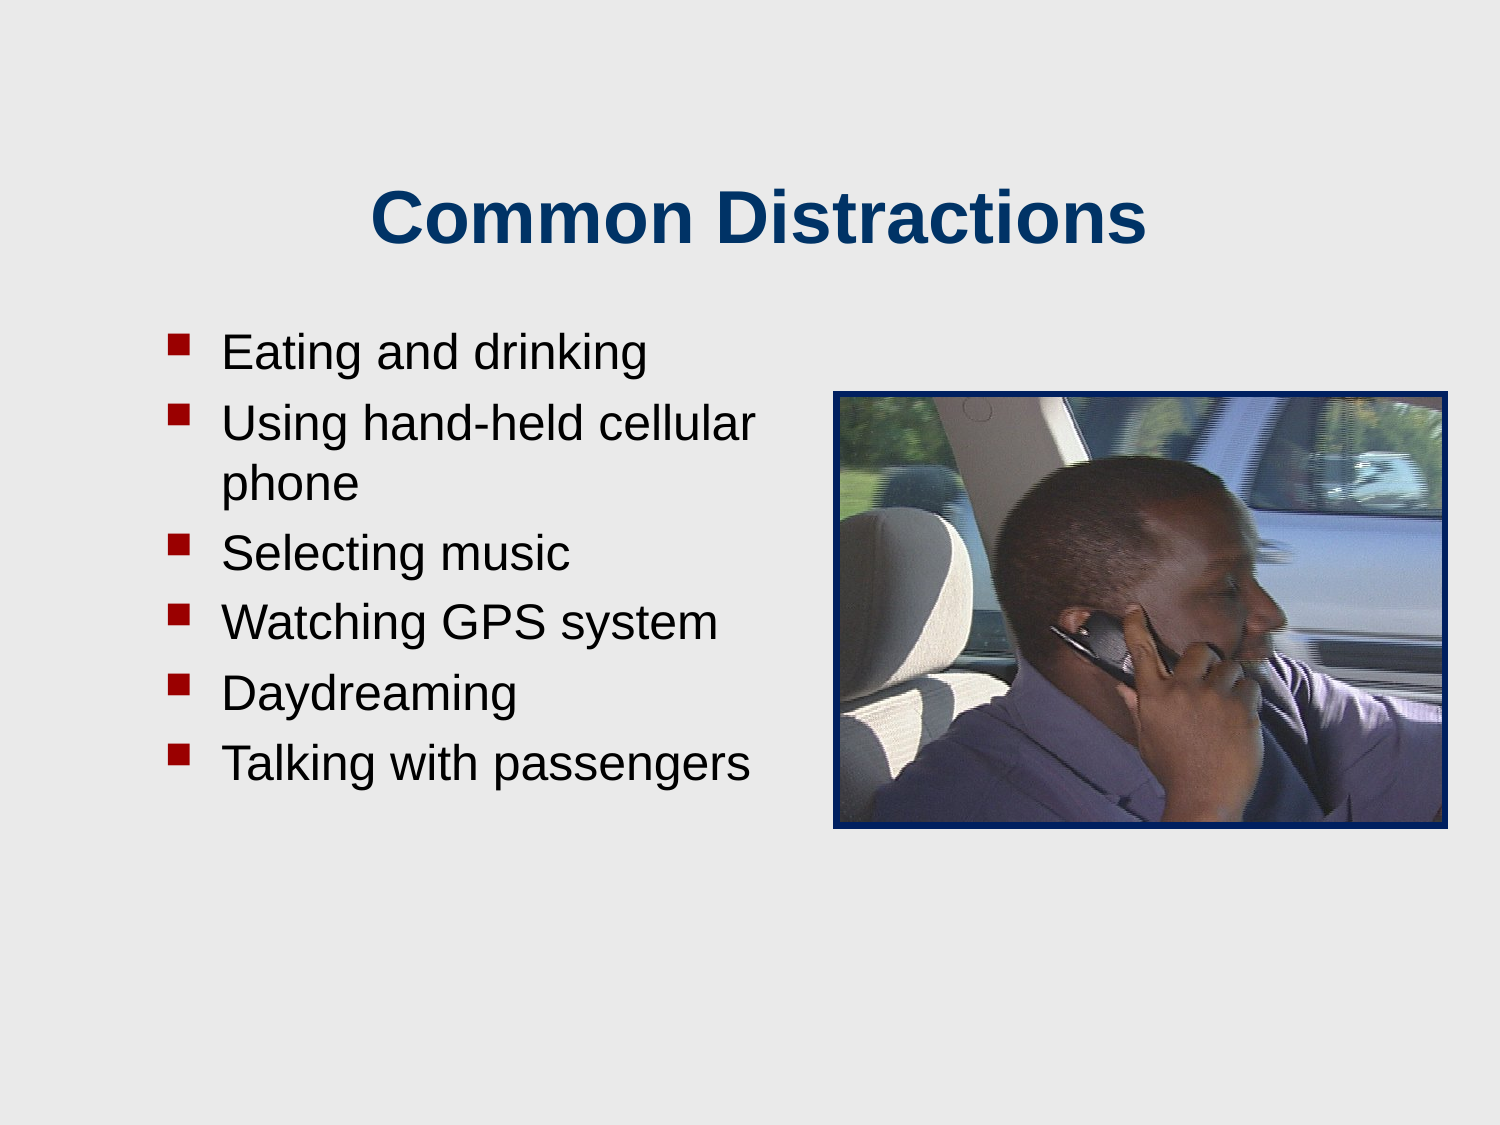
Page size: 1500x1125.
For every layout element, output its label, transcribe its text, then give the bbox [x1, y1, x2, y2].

title Common Distractions [37, 160, 1483, 267]
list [839, 397, 1443, 823]
list Eating and drinking Using hand-held cellular phone Selecting music Watching GPS system Daydreaming Talking with passengers [149, 312, 804, 1001]
